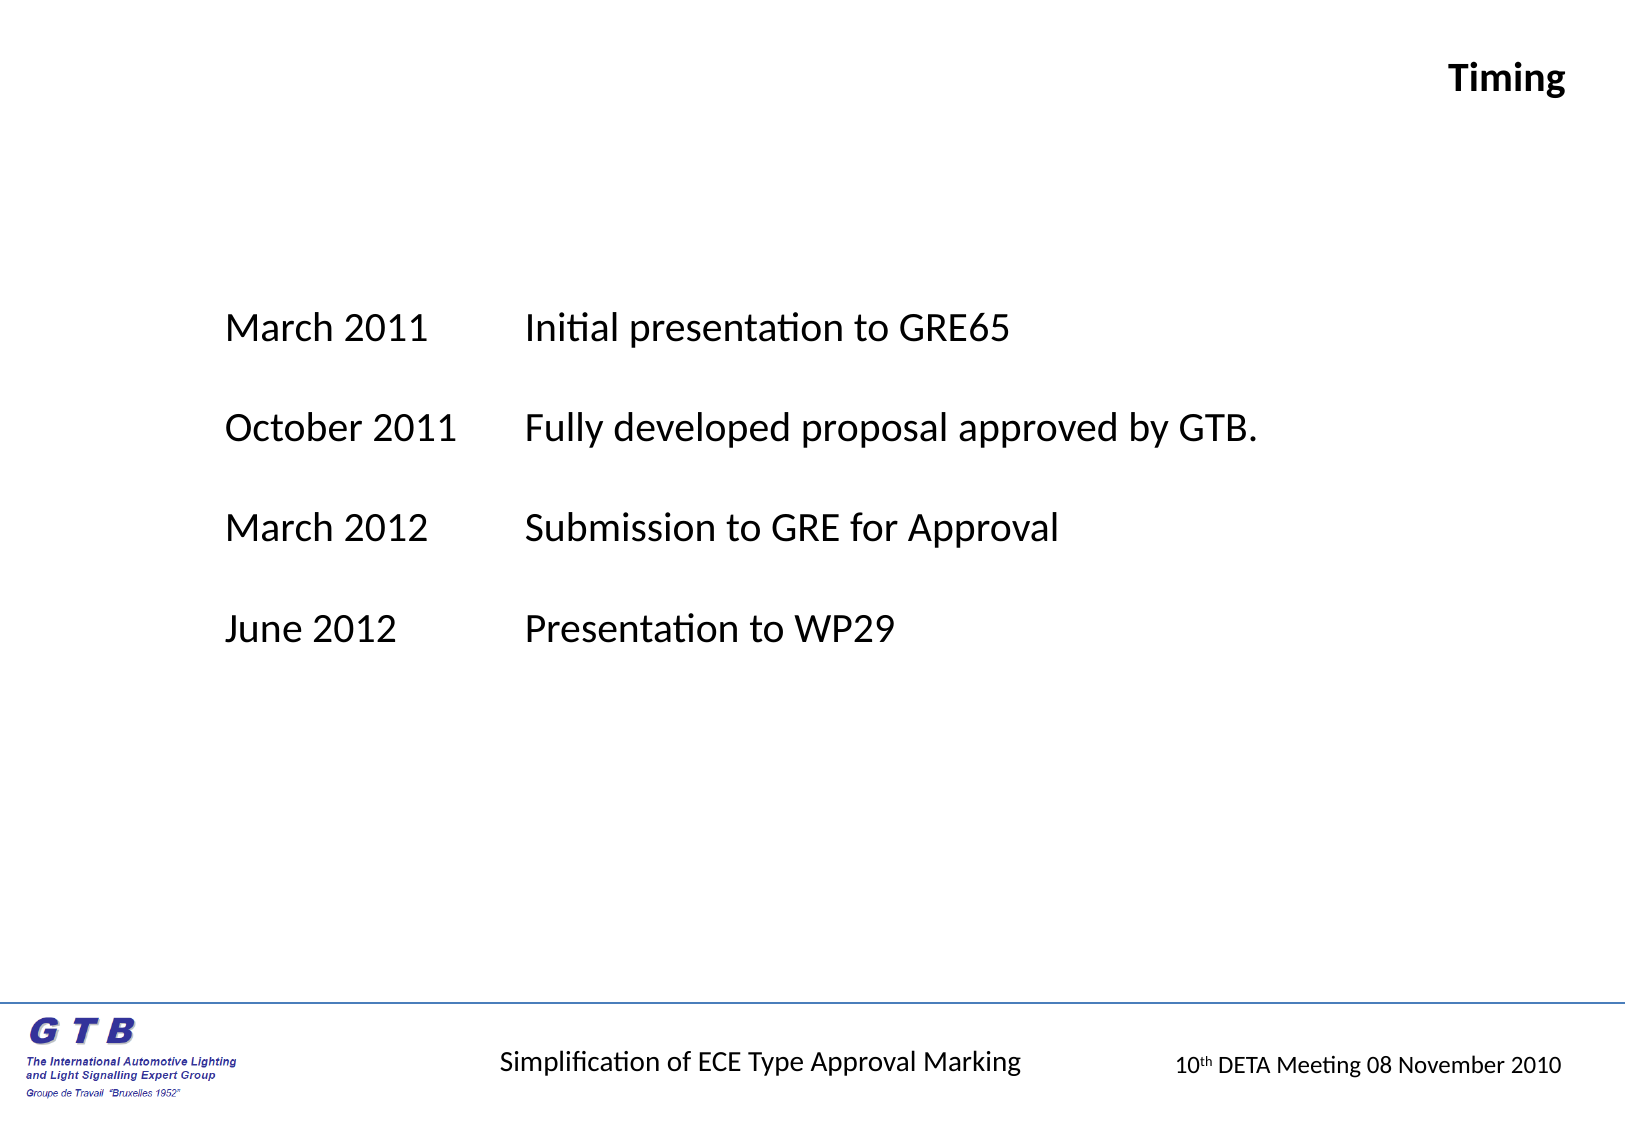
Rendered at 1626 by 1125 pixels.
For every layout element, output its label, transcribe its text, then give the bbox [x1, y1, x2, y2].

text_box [0, 1002, 1625, 1107]
text_box Timing March 2011 Initial presentation to GRE65 October 2011 Fully developed proposal approved by GTB. March 2012 Submission to GRE for Approval June 2012 Presentation to WP29 [32, 42, 1581, 708]
